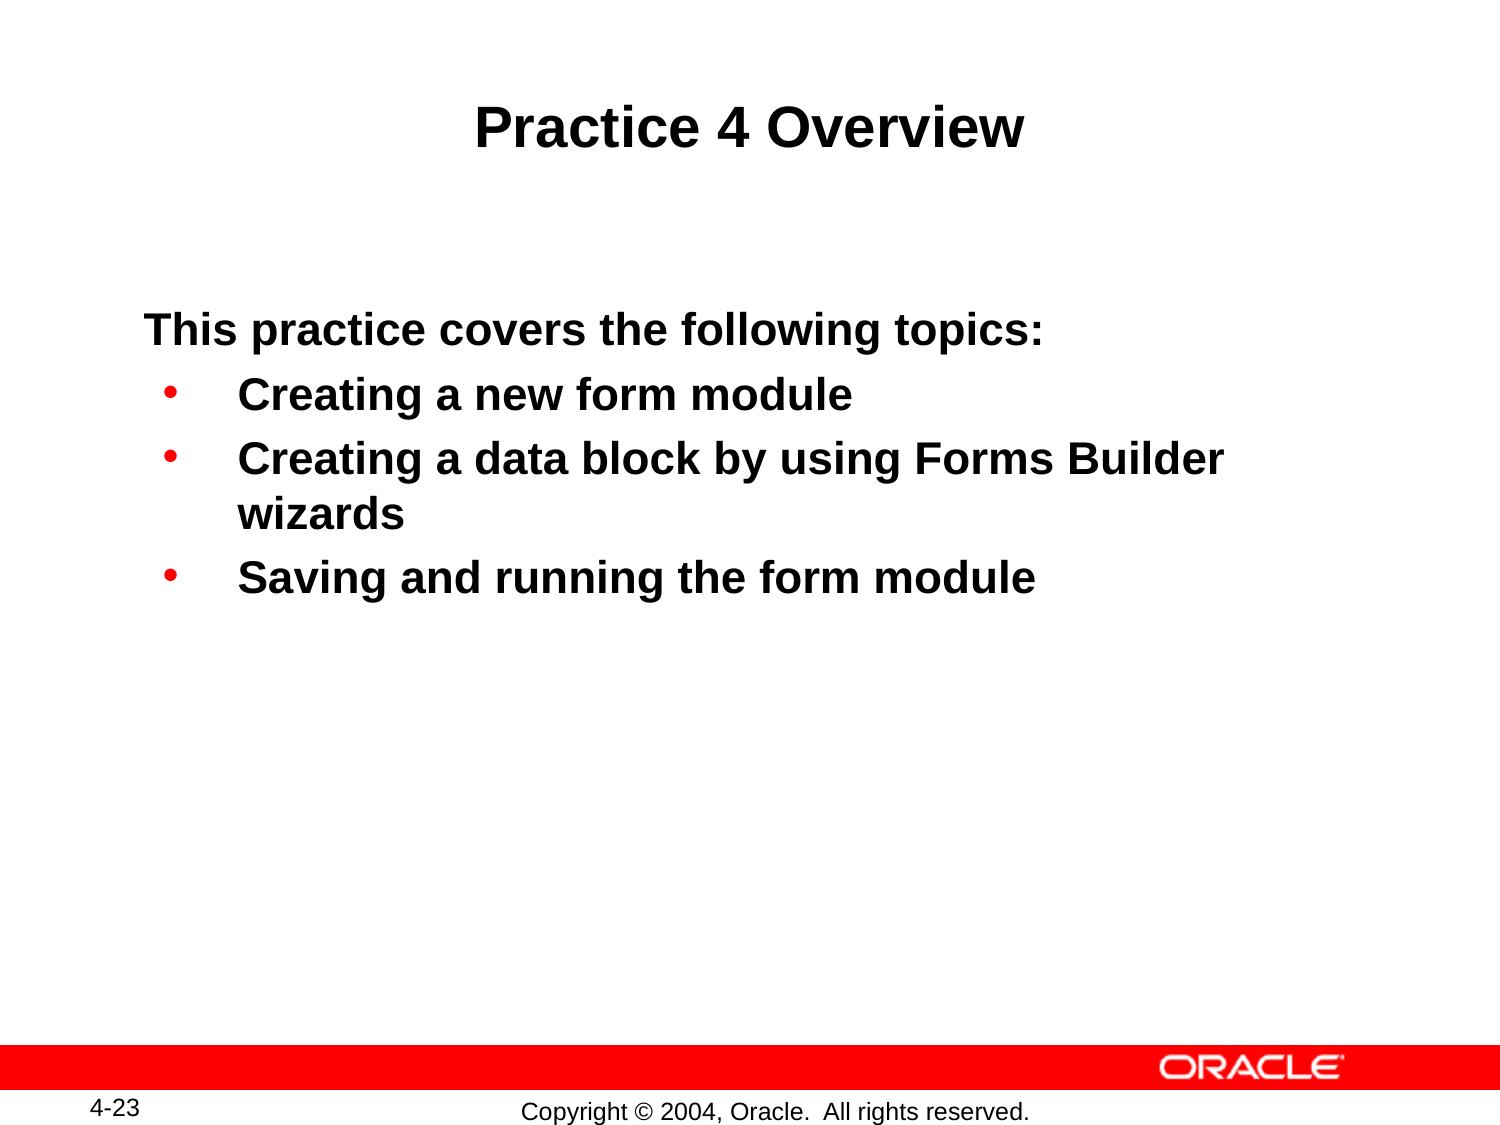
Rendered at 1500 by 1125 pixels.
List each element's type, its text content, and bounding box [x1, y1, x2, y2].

list This practice covers the following topics: Creating a new form module Creating a data block by using Forms Builder wizards Saving and running the form module [141, 297, 1351, 603]
title Practice 4 Overview [149, 87, 1351, 232]
